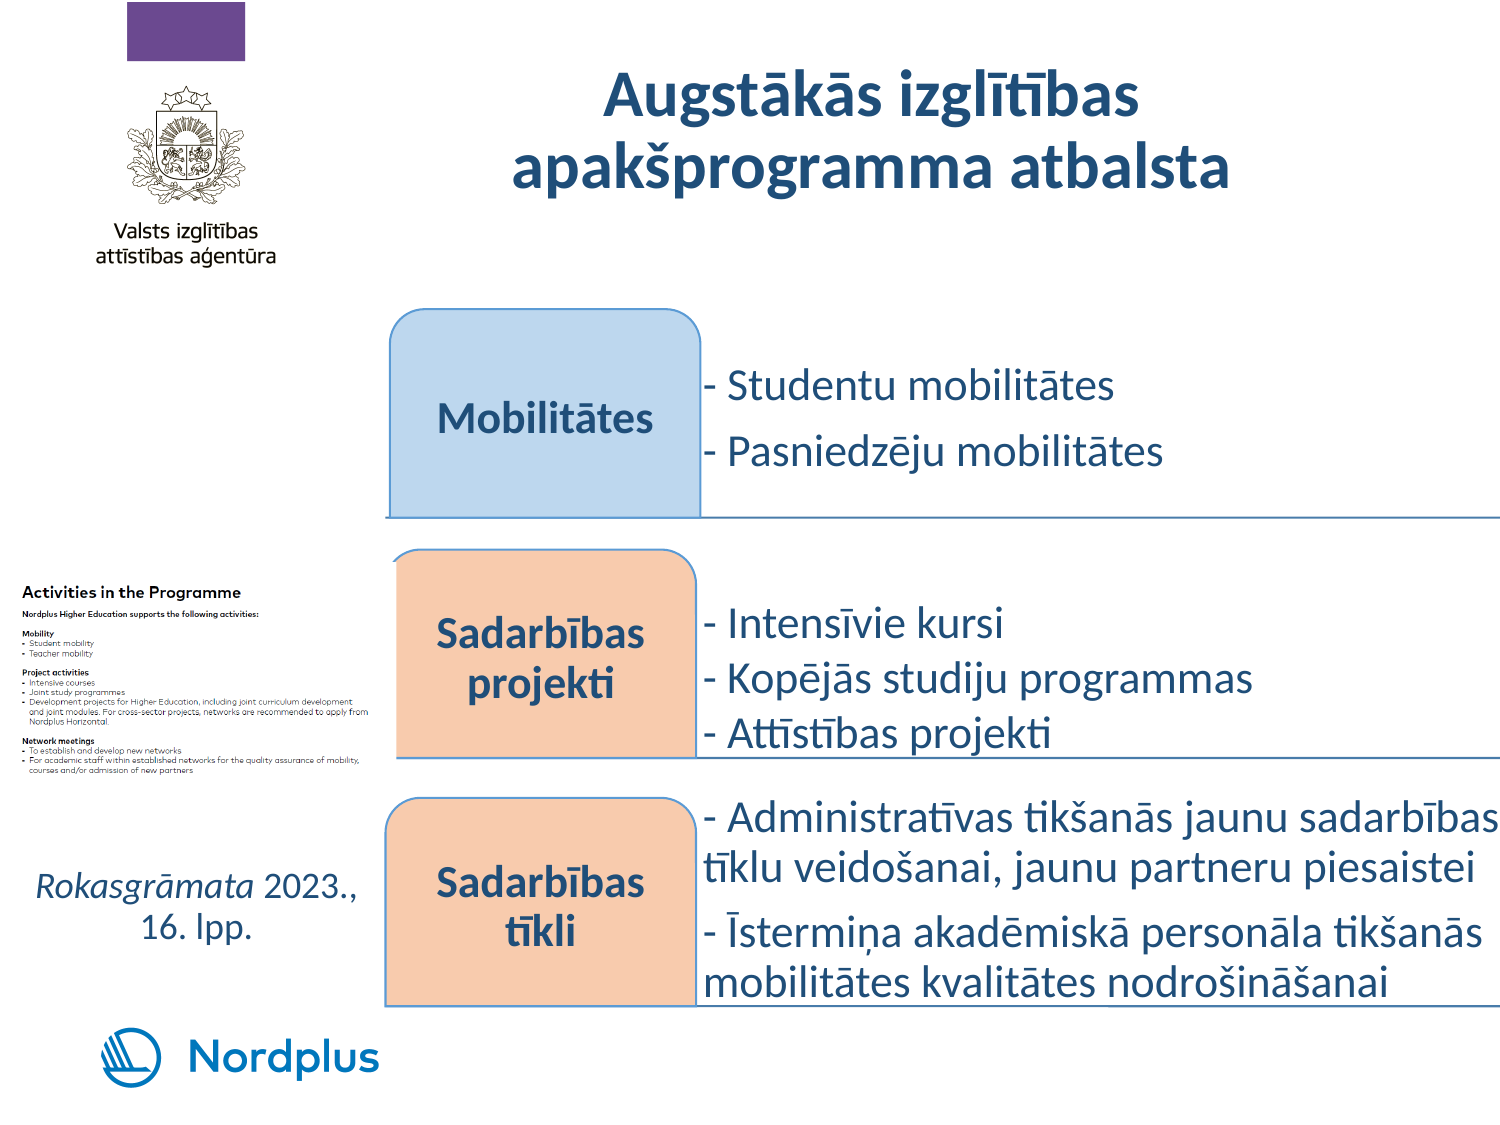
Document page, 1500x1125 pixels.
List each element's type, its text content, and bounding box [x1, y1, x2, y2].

title Augstākās izglītības apakšprogramma atbalsta [347, 59, 1397, 203]
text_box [385, 308, 1500, 1015]
picture [0, 0, 1500, 1125]
text_box Rokasgrāmata 2023., 16. lpp. [11, 859, 374, 955]
